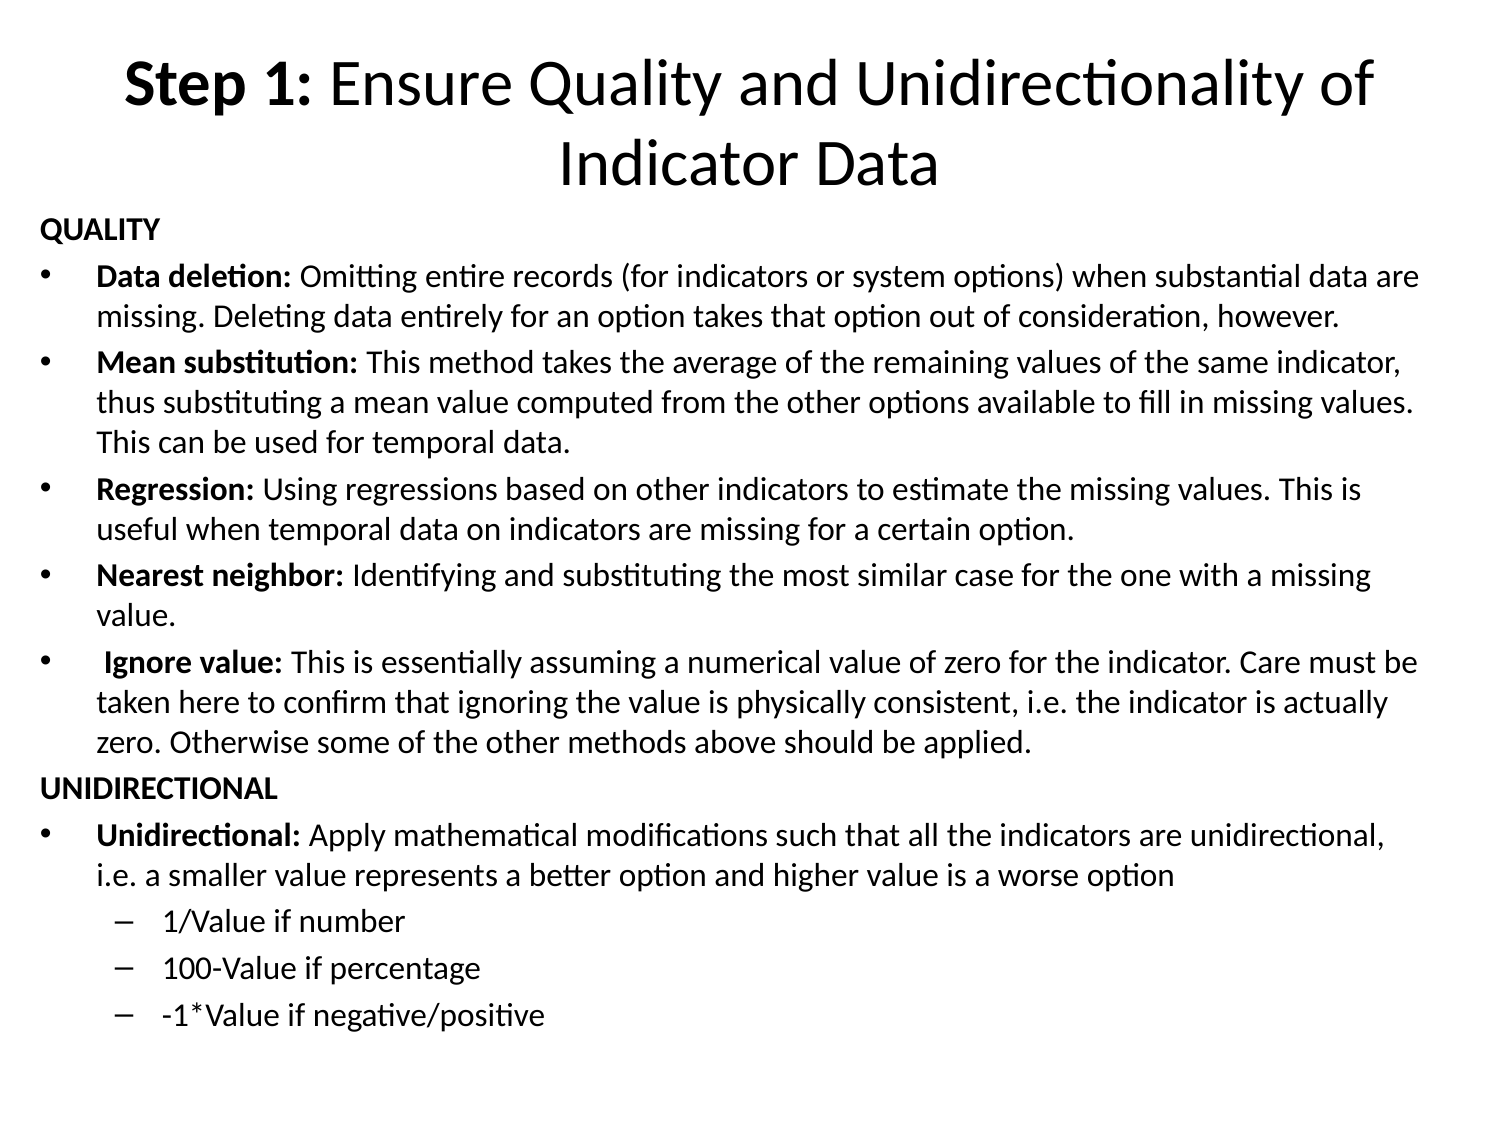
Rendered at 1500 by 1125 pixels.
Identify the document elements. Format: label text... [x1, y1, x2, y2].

list QUALITY Data deletion: Omitting entire records (for indicators or system options) when substantial data are missing. Deleting data entirely for an option takes that option out of consideration, however. Mean substitution: This method takes the average of the remaining values of the same indicator, thus substituting a mean value computed from the other options available to fill in missing values. This can be used for temporal data. Regression: Using regressions based on other indicators to estimate the missing values. This is useful when temporal data on indicators are missing for a certain option. Nearest neighbor: Identifying and substituting the most similar case for the one with a missing value. Ignore value: This is essentially assuming a numerical value of zero for the indicator. Care must be taken here to confirm that ignoring the value is physically consistent, i.e. the indicator is actually zero. Otherwise some of the other methods above should be applied. UNIDIRECTIONAL Unidirectional: Apply mathematical modifications such that all the indicators are unidirectional, i.e. a smaller value represents a better option and higher value is a worse option 1/Value if number 100-Value if percentage -1*Value if negative/positive [24, 200, 1450, 1125]
title Step 1: Ensure Quality and Unidirectionality of Indicator Data [0, 24, 1500, 213]
